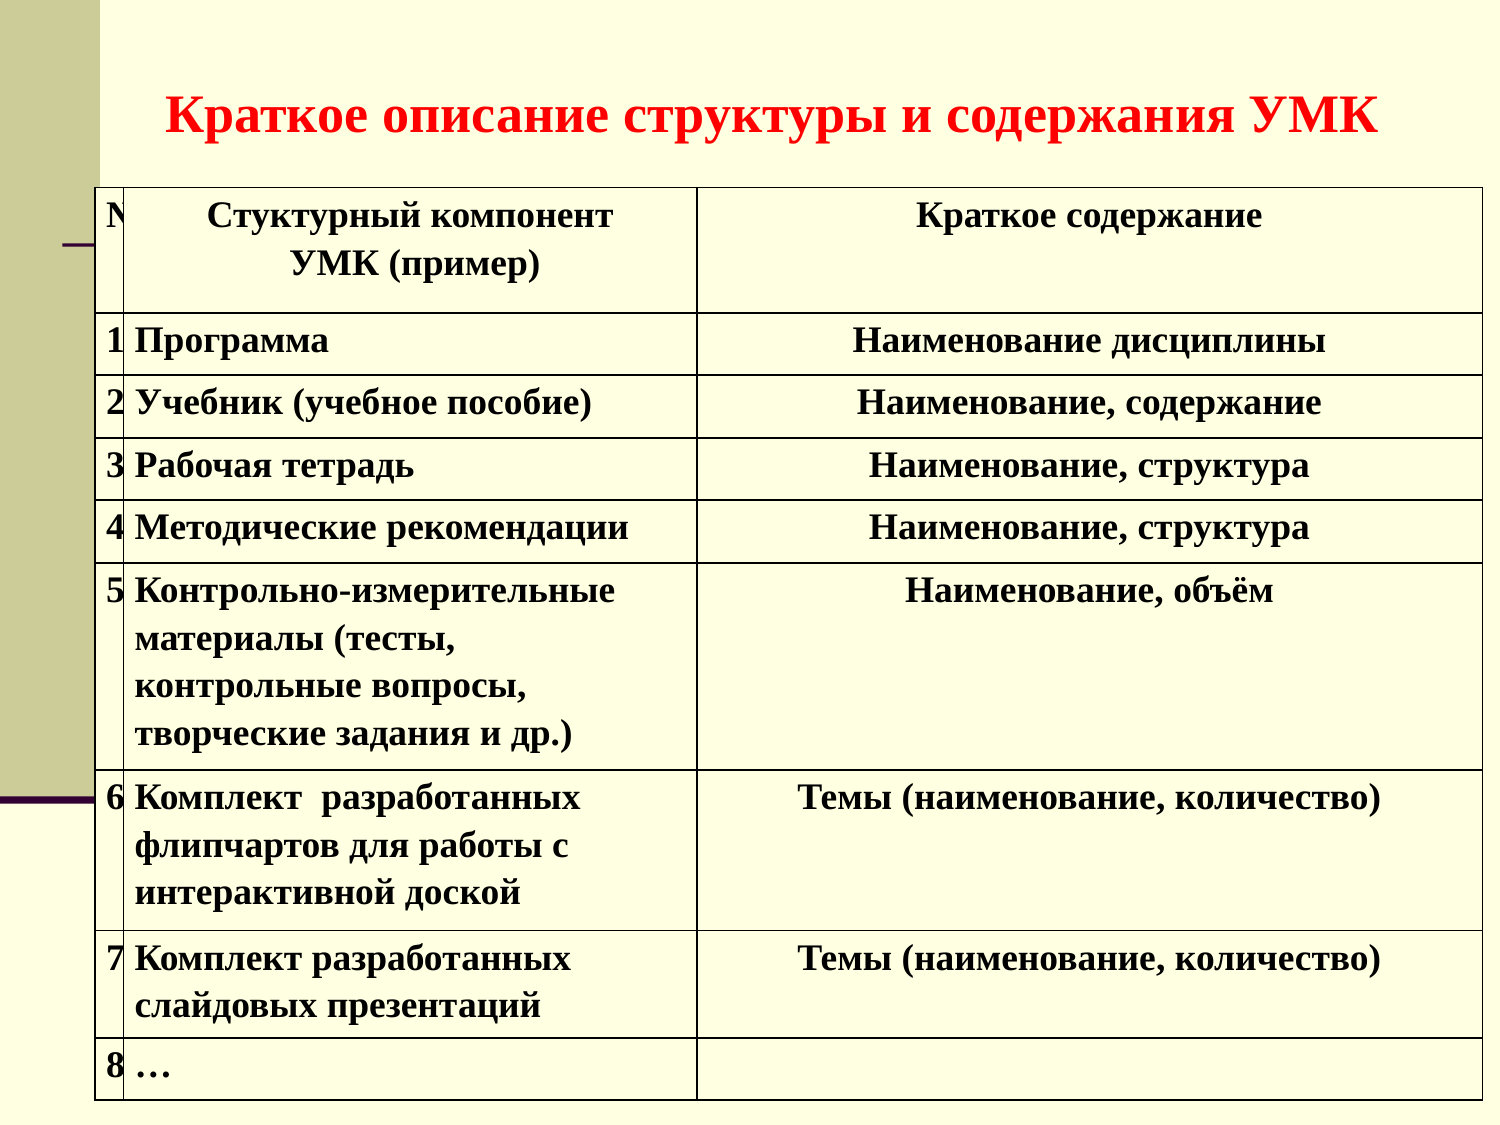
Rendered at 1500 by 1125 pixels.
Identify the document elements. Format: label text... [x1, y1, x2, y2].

table_cell 5 [96, 564, 123, 769]
table_cell Методические рекомендации [124, 501, 696, 562]
table_cell Наименование, структура [698, 439, 1482, 499]
table_cell 6 [96, 771, 123, 930]
table_cell 3 [96, 439, 123, 499]
table_cell Рабочая тетрадь [124, 439, 696, 499]
table_cell Наименование, объём [698, 564, 1482, 769]
table_header № [96, 188, 123, 312]
table_cell [698, 1039, 1482, 1099]
table_header Стуктурный компонент УМК (пример) [124, 188, 696, 312]
table_cell Наименование, структура [698, 501, 1482, 562]
table_cell Комплект разработанных флипчартов для работы с интерактивной доской [124, 771, 696, 930]
table_cell Наименование, содержание [698, 376, 1482, 437]
table_cell Темы (наименование, количество) [698, 771, 1482, 930]
table_cell 7 [96, 931, 123, 1037]
title Краткое описание структуры и содержания УМК [150, 45, 1425, 177]
table_cell 1 [96, 314, 123, 374]
table_cell Программа [124, 314, 696, 374]
table_cell Комплект разработанных слайдовых презентаций [124, 931, 696, 1037]
table_cell Контрольно-измерительные материалы (тесты, контрольные вопросы, творческие задания и др.) [124, 564, 696, 769]
table_cell Учебник (учебное пособие) [124, 376, 696, 437]
table_cell 2 [96, 376, 123, 437]
table_cell Темы (наименование, количество) [698, 931, 1482, 1037]
table_cell 8 [96, 1039, 123, 1099]
table_cell Наименование дисциплины [698, 314, 1482, 374]
table_cell … [124, 1039, 696, 1099]
table_cell 4 [96, 501, 123, 562]
table_header Краткое содержание [698, 188, 1482, 312]
